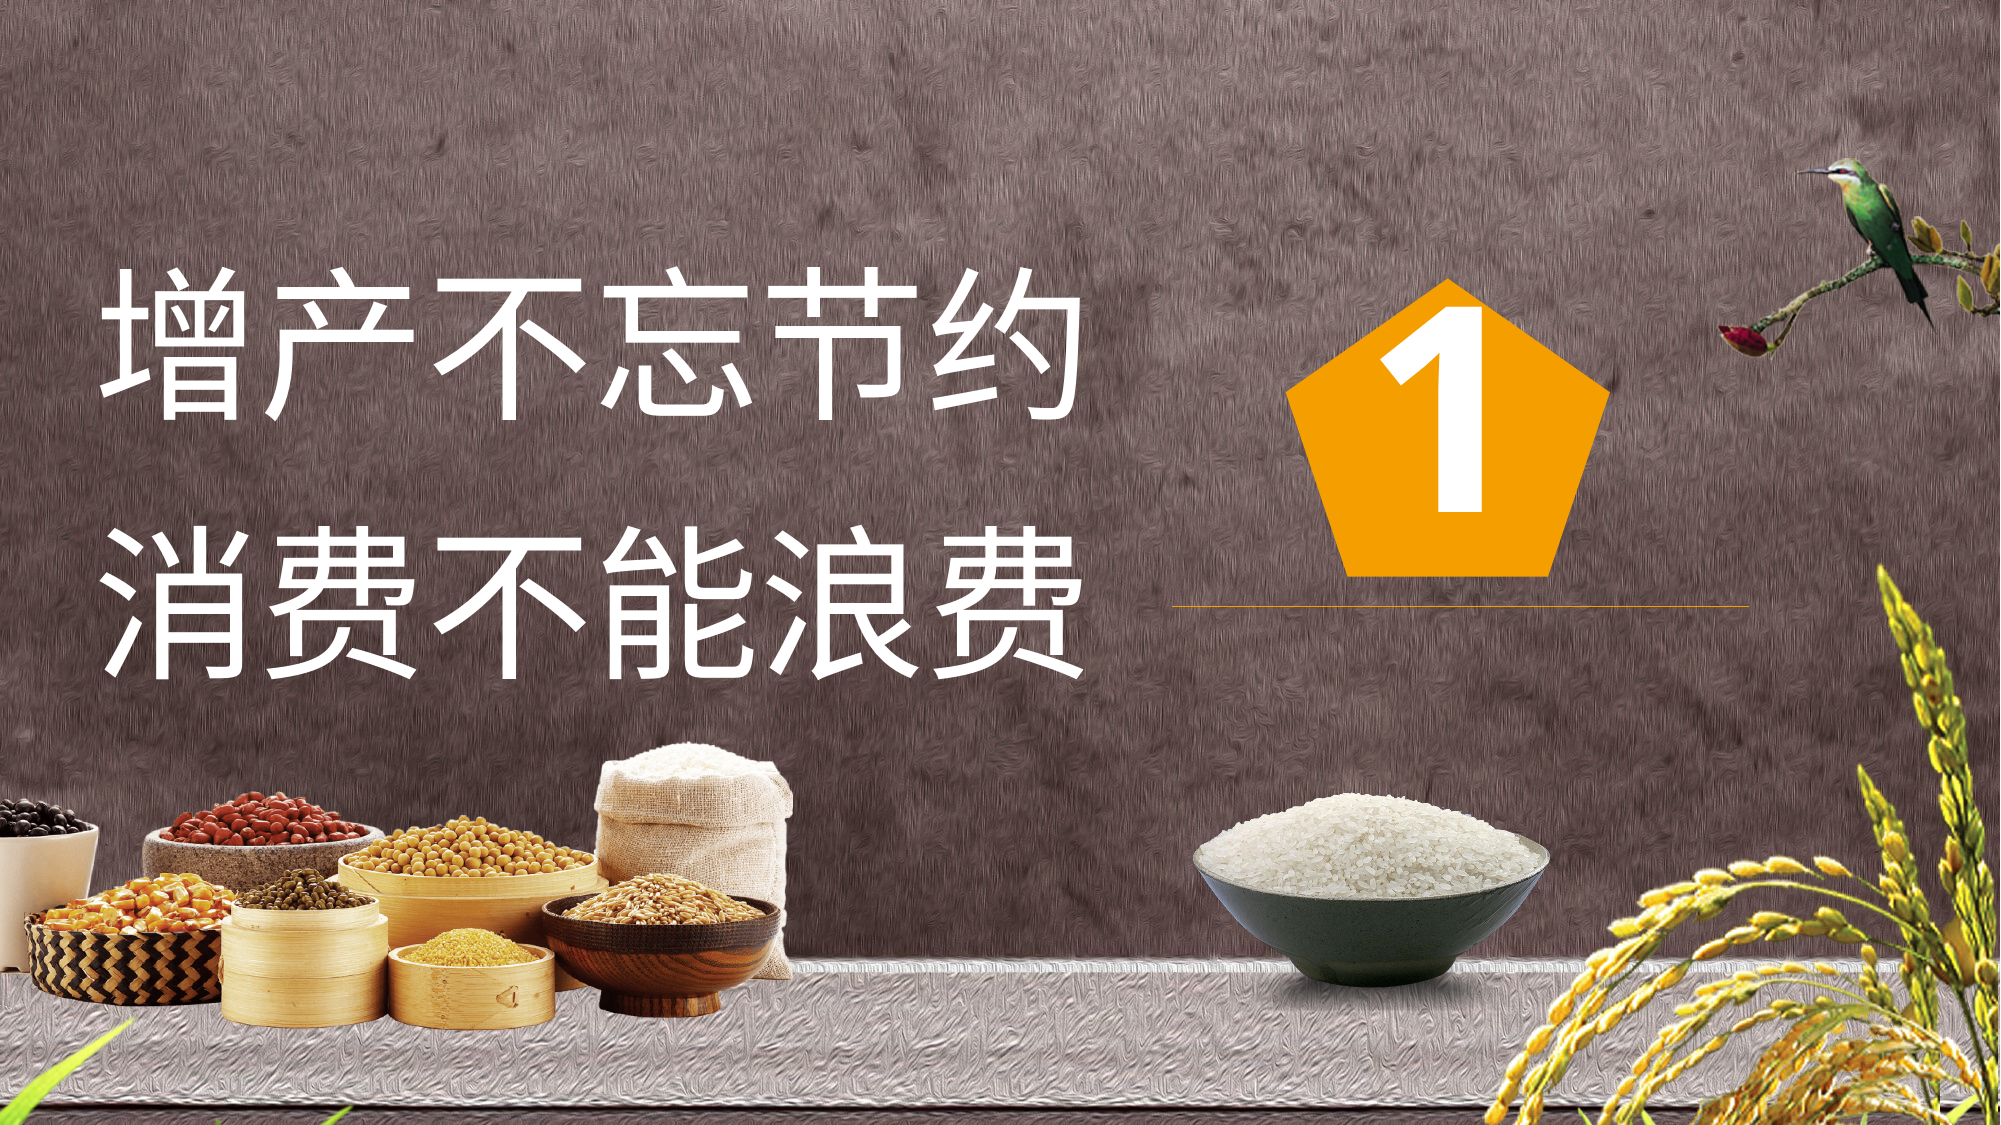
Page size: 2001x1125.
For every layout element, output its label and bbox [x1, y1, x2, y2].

text_box [1285, 217, 1610, 582]
picture [0, 0, 2000, 1125]
